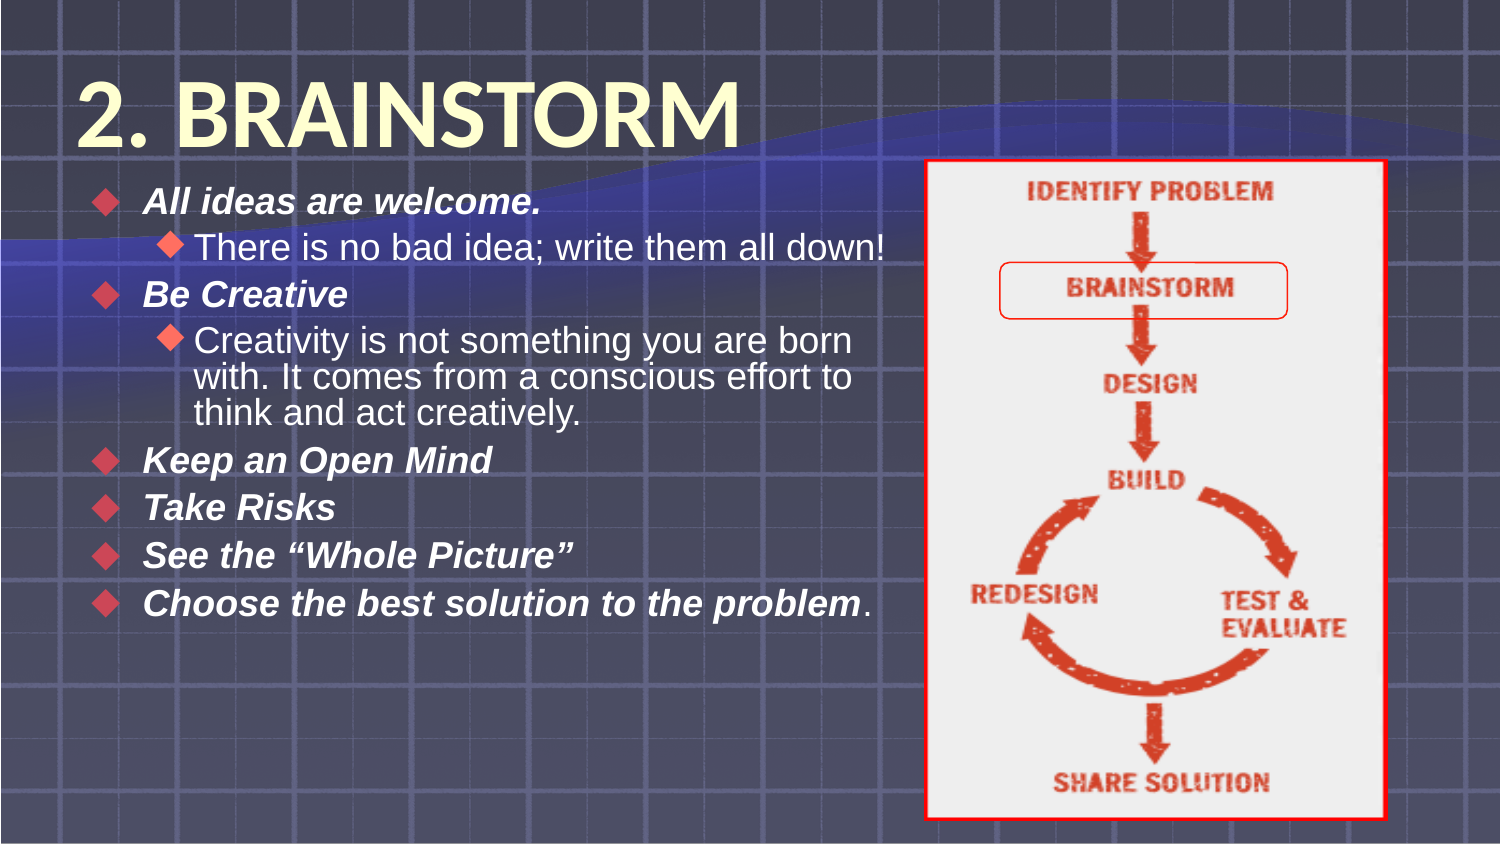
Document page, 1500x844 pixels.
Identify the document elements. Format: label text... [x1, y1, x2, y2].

title 2. BRAINSTORM [75, 65, 1425, 169]
list All ideas are welcome. There is no bad idea; write them all down! Be Creative Creativity is not something you are born with. It comes from a conscious effort to think and act creatively. Keep an Open Mind Take Risks See the “Whole Picture” Choose the best solution to the problem. [75, 178, 919, 775]
picture [0, 0, 1500, 844]
